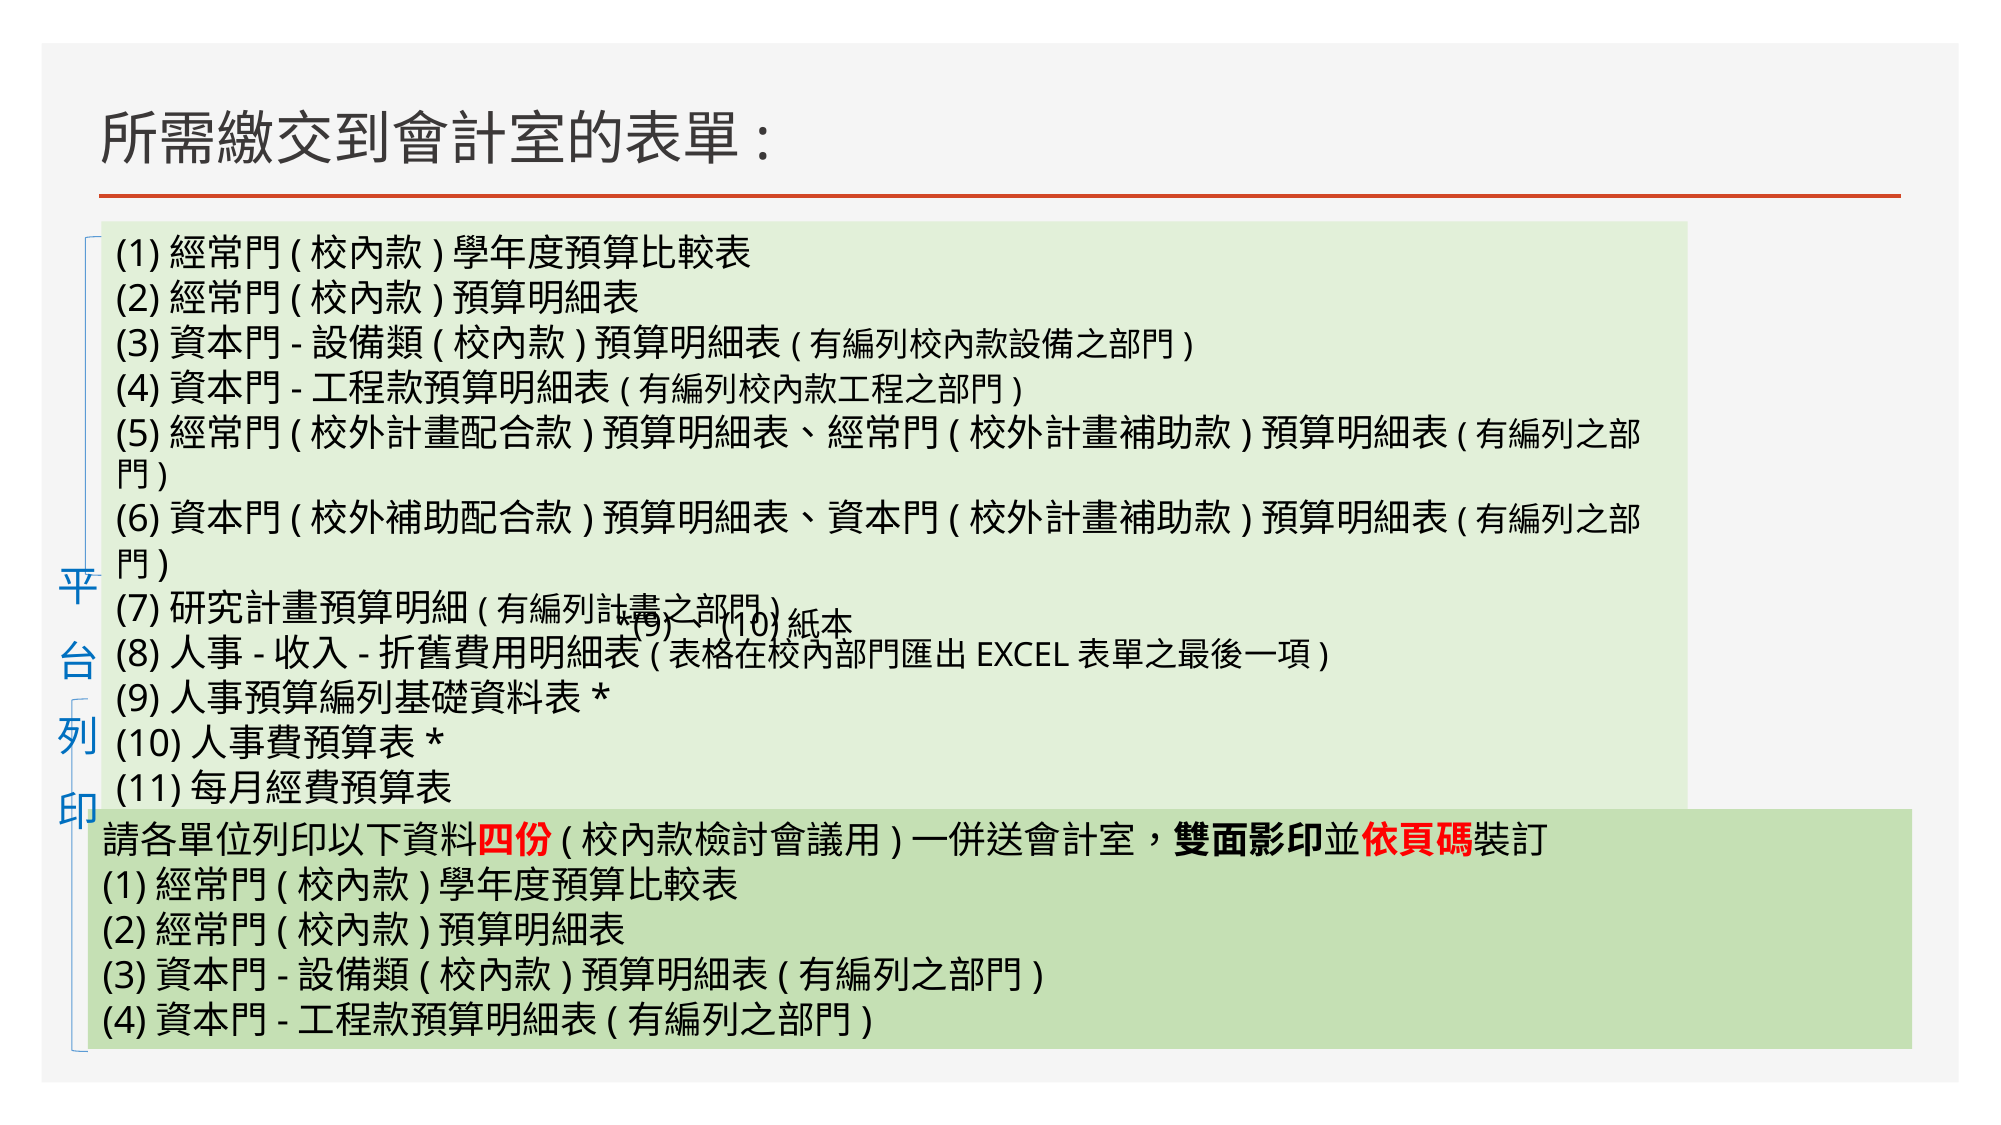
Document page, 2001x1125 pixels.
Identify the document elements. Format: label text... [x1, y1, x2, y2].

list 平台列印 [50, 519, 110, 838]
text_box [71, 838, 88, 1053]
text_box [84, 236, 102, 519]
title 所需繳交到會計室的表單: [85, 73, 1214, 179]
text_box 請各單位列印以下資料四份(校內款檢討會議用)一併送會計室，雙面影印並依頁碼裝訂 (1)經常門(校內款)學年度預算比較表 (2)經常門(校內款)預算明細表 (3)資本門-設備類(校內款)預算明細表(有編列之部門) (4)資本門-工程款預算明細表(有編列之部門) [88, 809, 1913, 1049]
text_box *(9)、(10)紙本 [599, 575, 985, 647]
text_box (1)經常門(校內款)學年度預算比較表 (2)經常門(校內款)預算明細表 (3)資本門-設備類(校內款)預算明細表(有編列校內款設備之部門) (4)資本門-工程款預算明細表(有編列校內款工程之部門) (5)經常門(校外計畫配合款)預算明細表、經常門(校外計畫補助款)預算明細表(有編列之部門) (6)資本門(校外補助配合款)預算明細表、資本門(校外計畫補助款)預算明細表(有編列之部門) (7)研究計畫預算明細(有編列計畫之部門) (8)人事-收入-折舊費用明細表(表格在校內部門匯出EXCEL表單之最後一項) (9)人事預算編列基礎資料表* (10)人事費預算表* (11)每月經費預算表 (12)年度預算差異數檢討表 [101, 221, 1688, 809]
